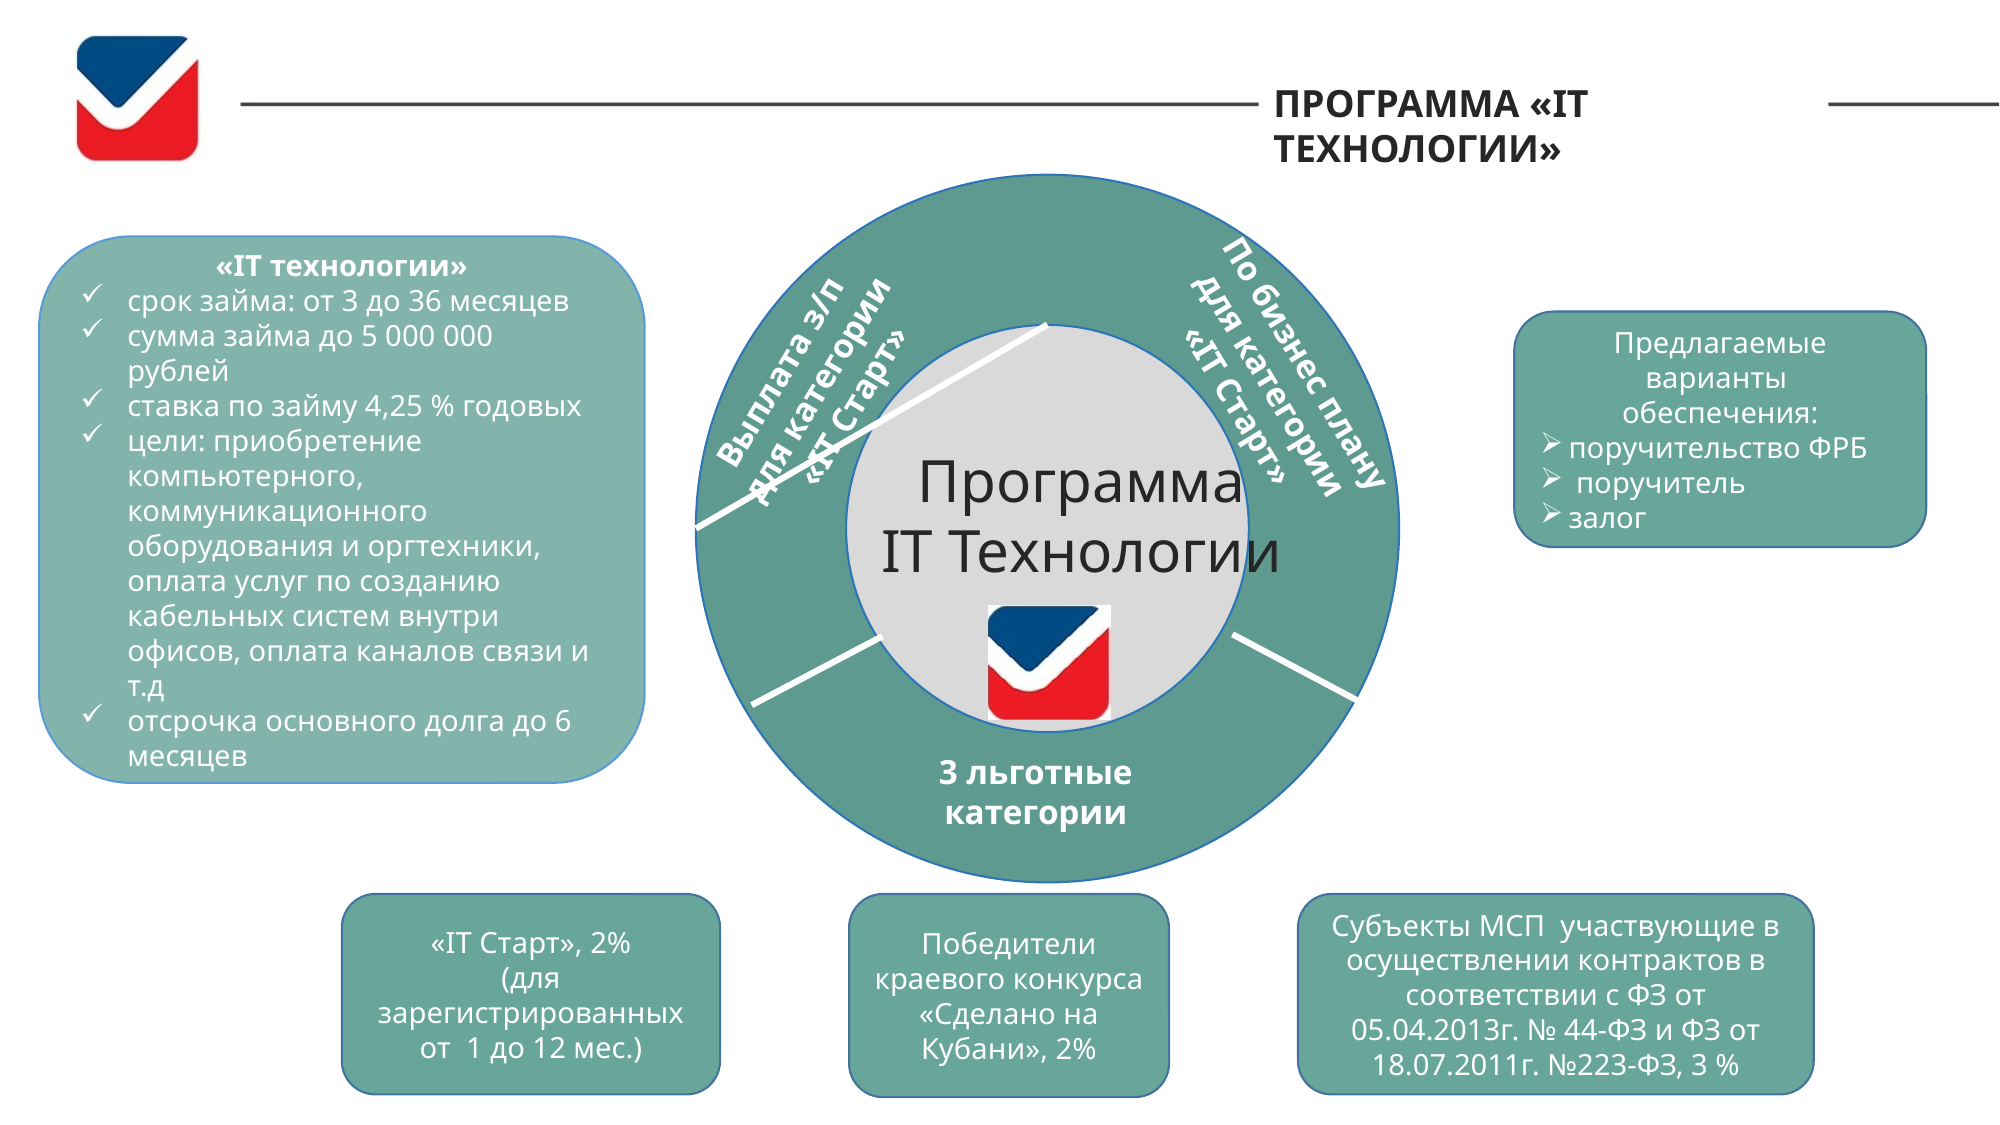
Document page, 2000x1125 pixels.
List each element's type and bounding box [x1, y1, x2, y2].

text_box [695, 174, 1399, 883]
picture [0, 0, 2000, 1110]
